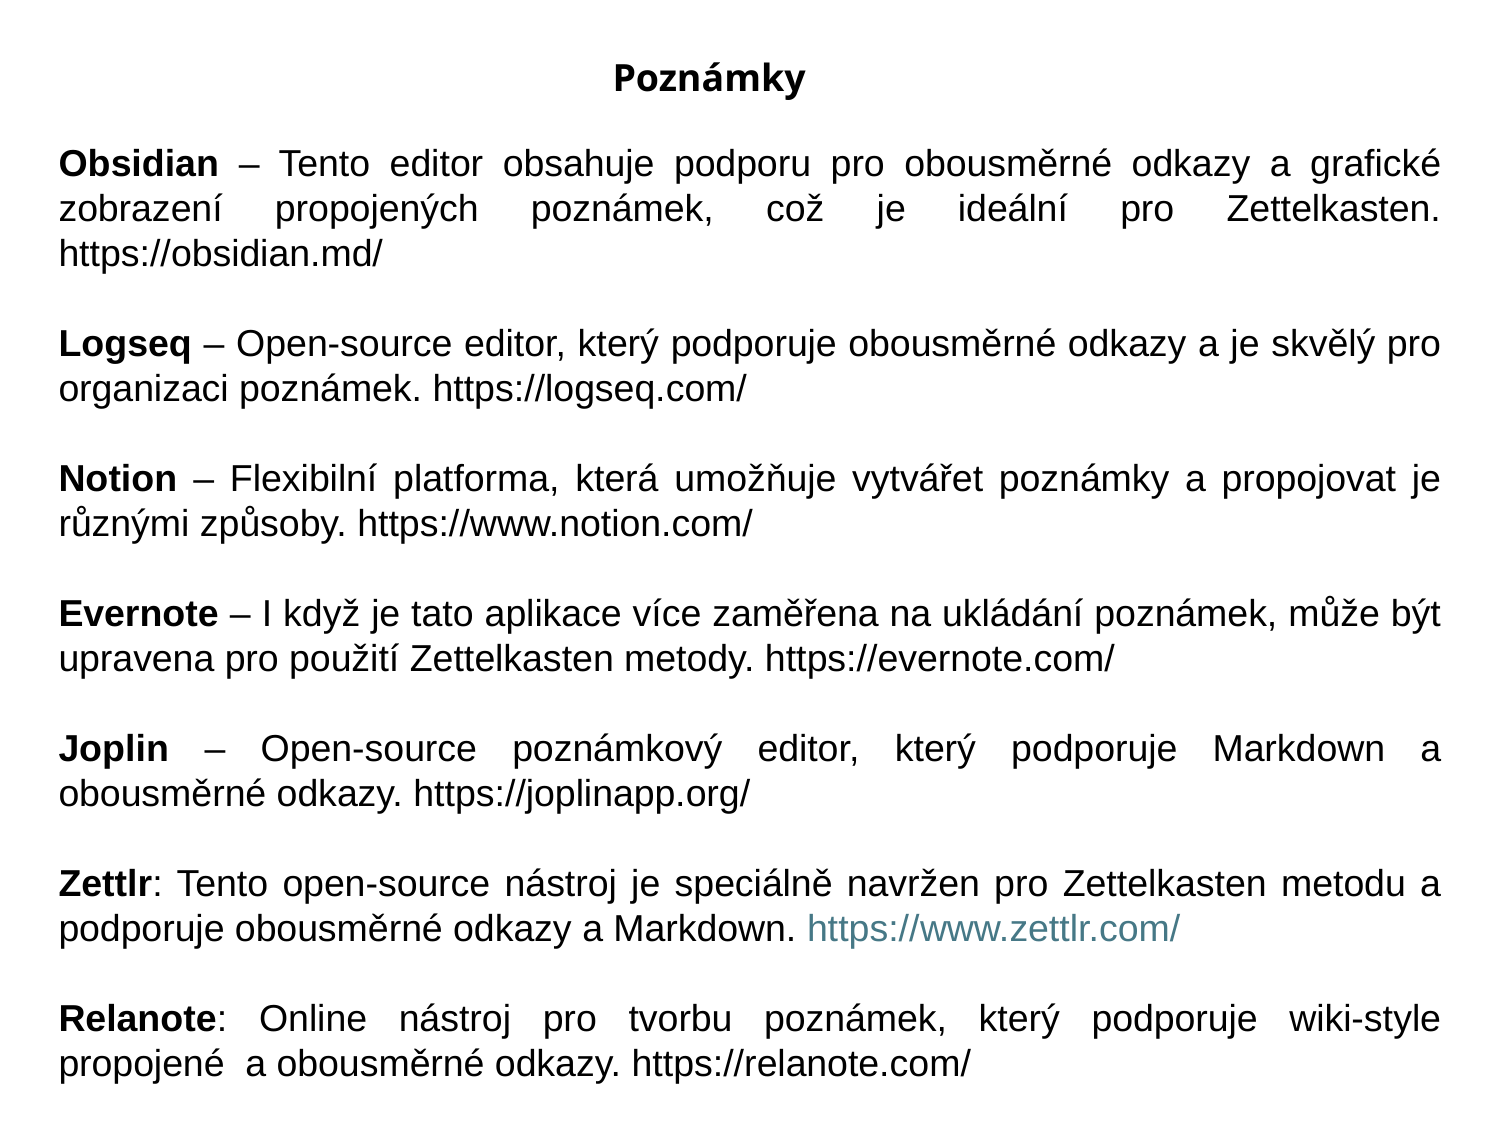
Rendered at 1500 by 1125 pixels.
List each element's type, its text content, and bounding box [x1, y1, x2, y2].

text_box Poznámky [597, 46, 821, 106]
text_box Obsidian – Tento editor obsahuje podporu pro obousměrné odkazy a grafické zobrazení propojených poznámek, což je ideální pro Zettelkasten. https://obsidian.md/ Logseq – Open-source editor, který podporuje obousměrné odkazy a je skvělý pro organizaci poznámek. https://logseq.com/ Notion – Flexibilní platforma, která umožňuje vytvářet poznámky a propojovat je různými způsoby. https://www.notion.com/ Evernote – I když je tato aplikace více zaměřena na ukládání poznámek, může být upravena pro použití Zettelkasten metody. https://evernote.com/ Joplin – Open-source poznámkový editor, který podporuje Markdown a obousměrné odkazy. https://joplinapp.org/ Zettlr: Tento open-source nástroj je speciálně navržen pro Zettelkasten metodu a podporuje obousměrné odkazy a Markdown. https://www.zettlr.com/ Relanote: Online nástroj pro tvorbu poznámek, který podporuje wiki-style propojené a obousměrné odkazy. https://relanote.com/ [43, 131, 1457, 1091]
